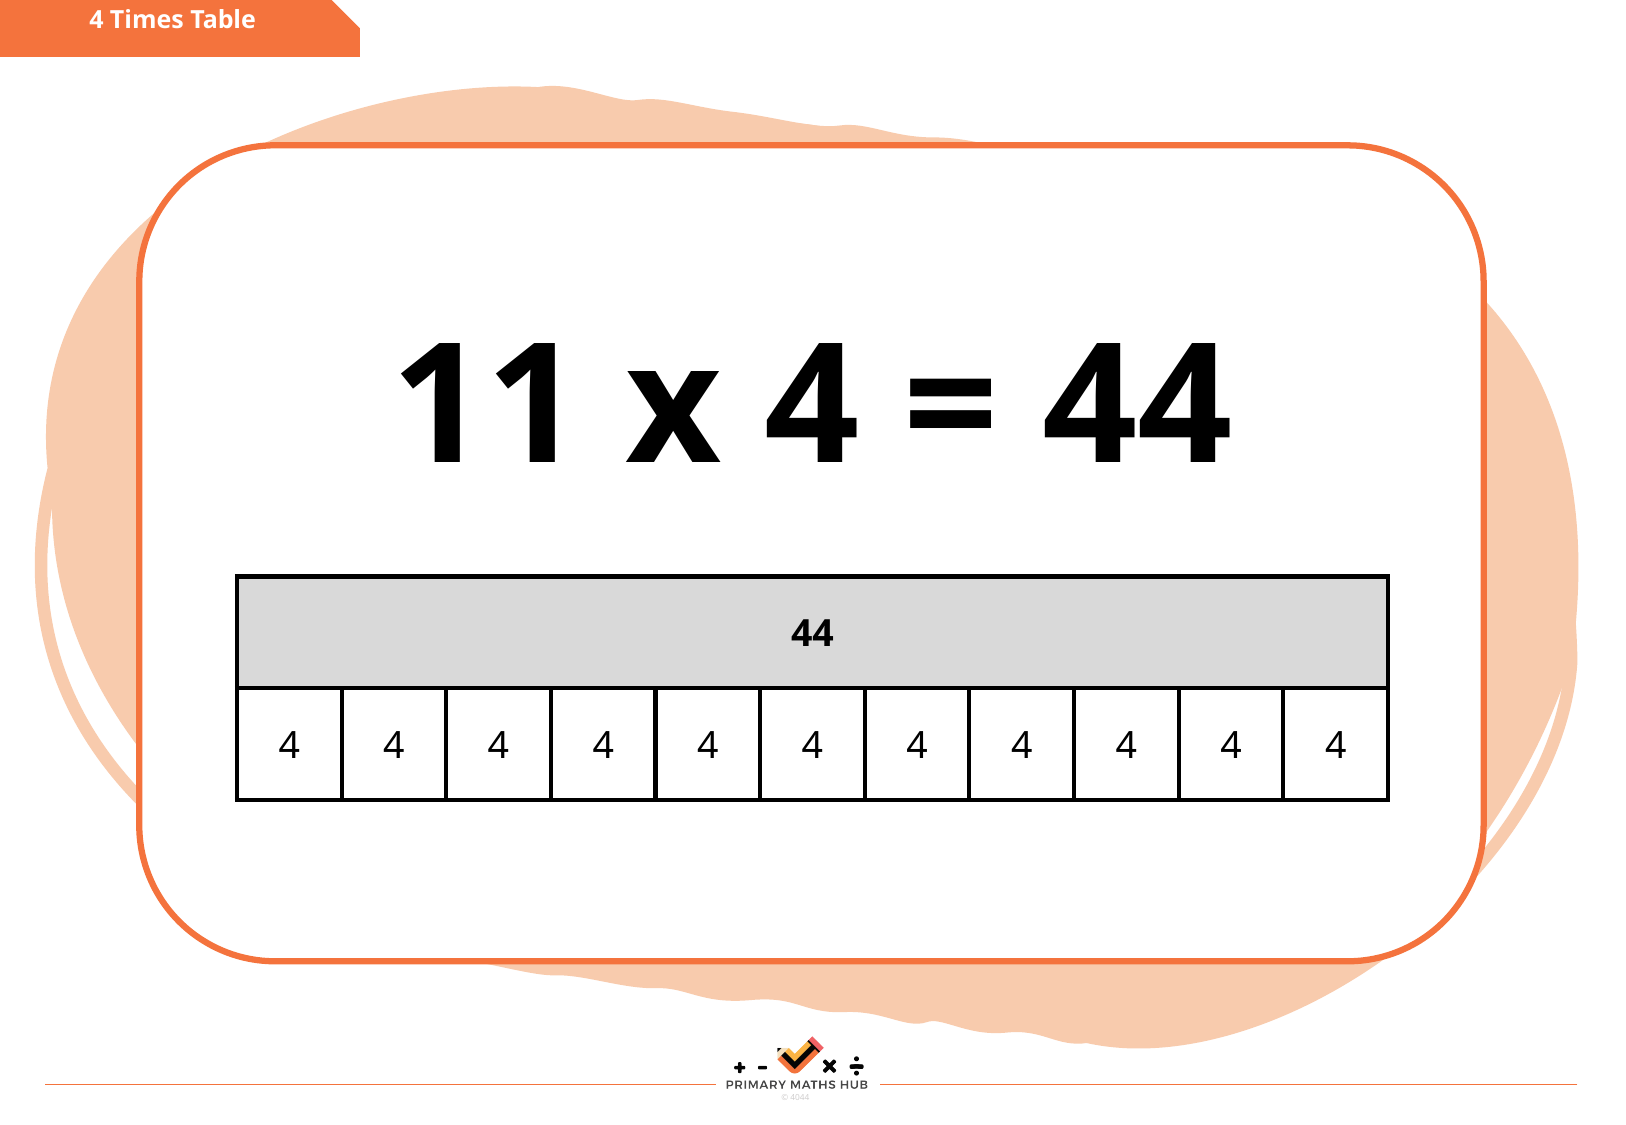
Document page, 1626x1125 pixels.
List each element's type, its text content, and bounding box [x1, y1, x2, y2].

table_cell 4 [762, 690, 863, 798]
table_cell 4 [1285, 690, 1386, 798]
table_cell 4 [971, 690, 1072, 798]
text_box [39, 214, 155, 799]
text_box [1479, 300, 1579, 867]
table_cell 4 [553, 690, 653, 798]
table_cell 4 [867, 690, 967, 798]
text_box [496, 960, 1374, 1044]
text_box [273, 91, 956, 144]
table_header 44 [239, 579, 1386, 686]
text_box [138, 144, 1485, 963]
table_cell 4 [448, 690, 549, 798]
text_box 4 Times Table [0, 0, 361, 58]
table_cell 4 [658, 690, 758, 798]
table_cell 4 [1076, 690, 1177, 798]
text_box © 4044 [720, 1084, 870, 1110]
picture [722, 1034, 872, 1094]
table_cell 4 [344, 690, 444, 798]
text_box 11 x 4 = 44 [140, 288, 1485, 503]
table_cell 4 [1181, 690, 1281, 798]
table_cell 4 [239, 690, 340, 798]
